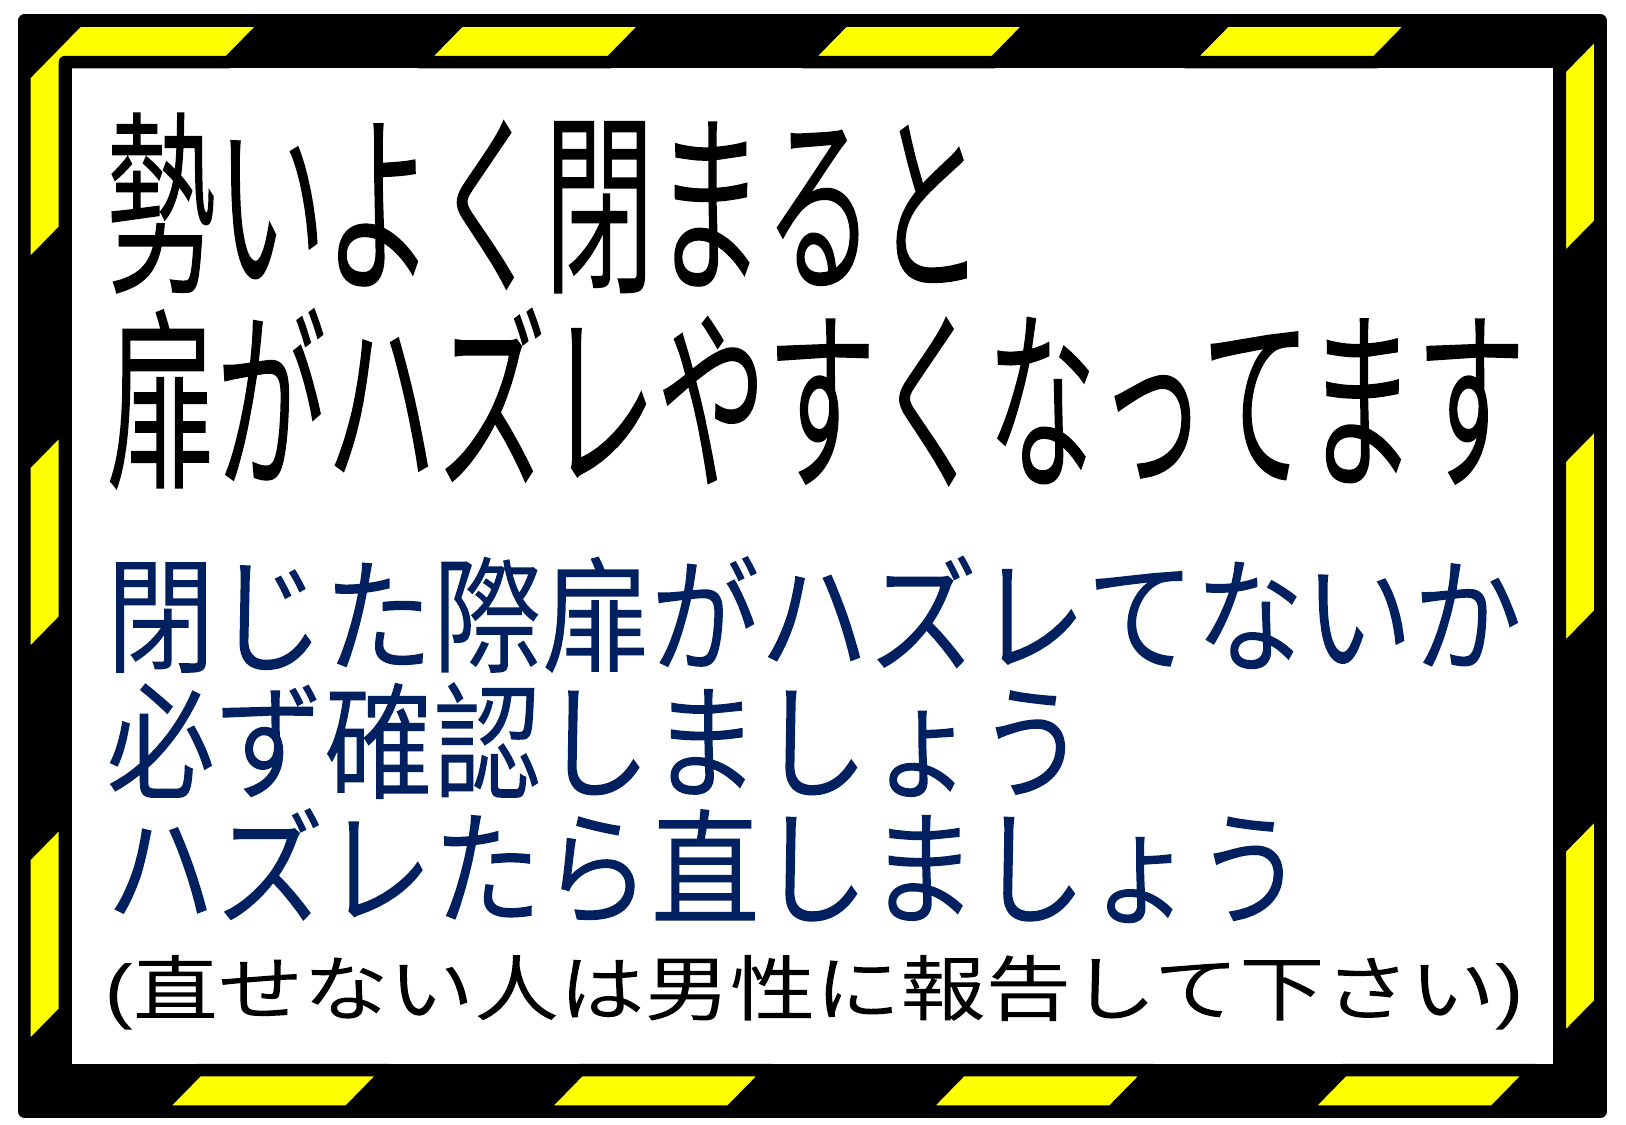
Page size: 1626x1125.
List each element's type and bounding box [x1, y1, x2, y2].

text_box [24, 20, 1601, 1112]
